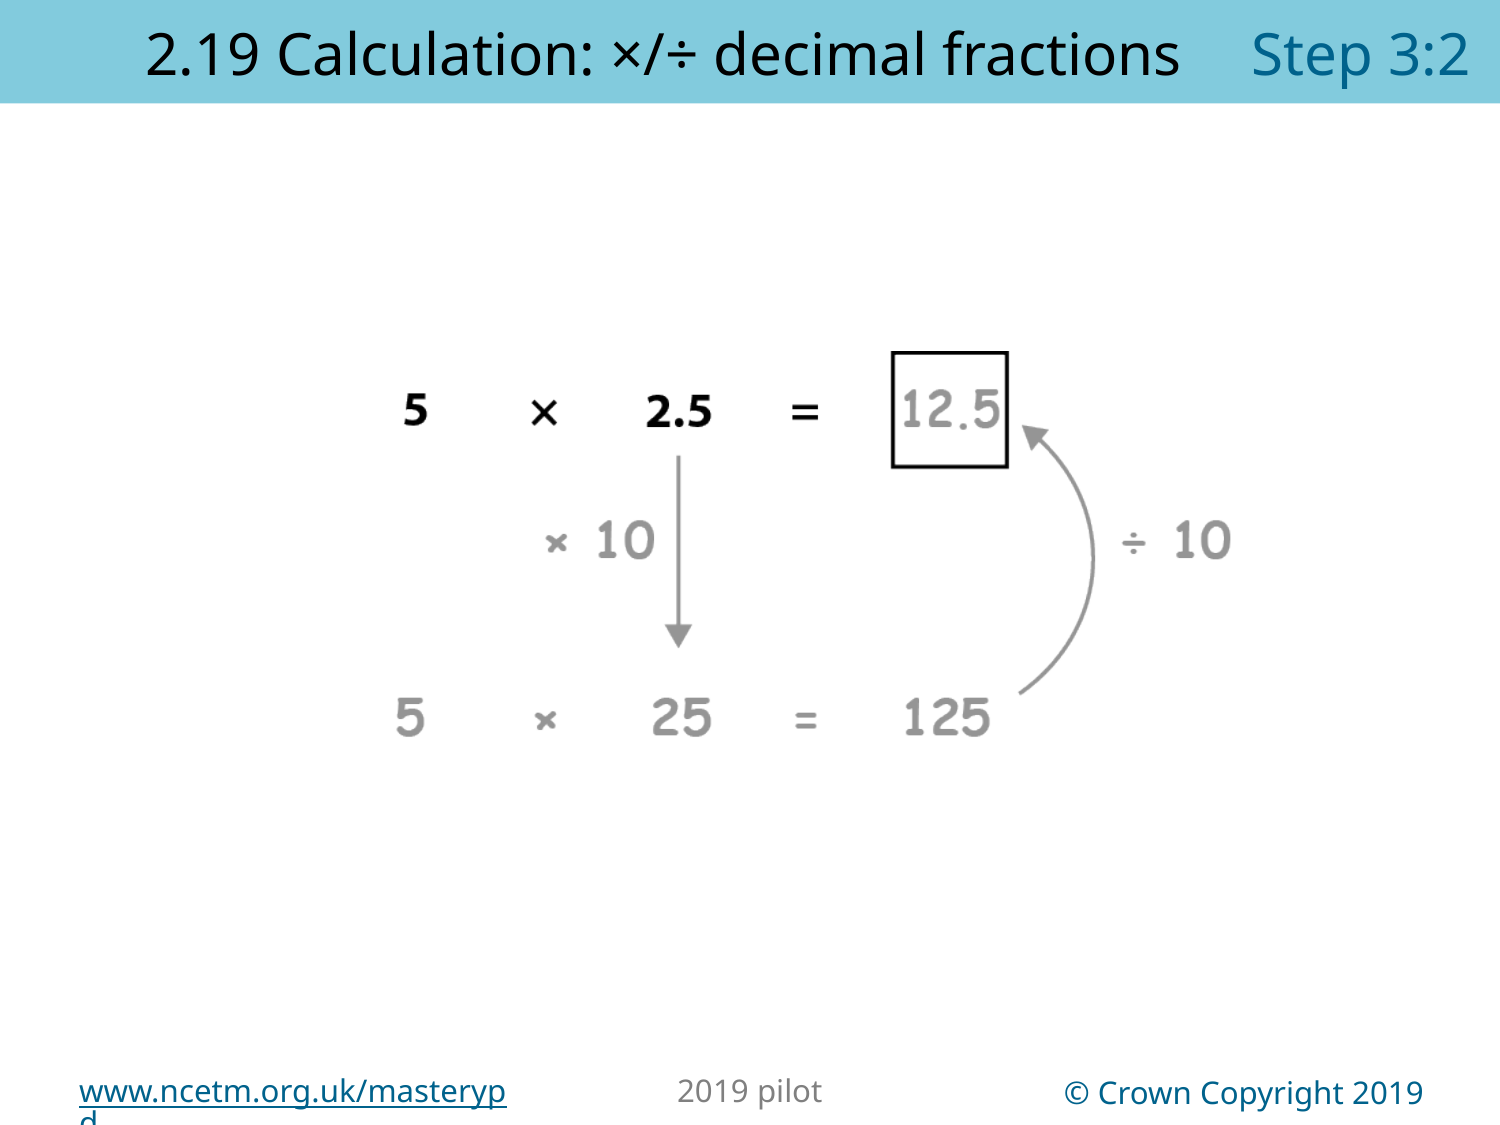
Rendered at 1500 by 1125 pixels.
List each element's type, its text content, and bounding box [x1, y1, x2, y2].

picture [190, 350, 1310, 775]
list 2.19 Calculation: ×/÷ decimal fractions Step 3:2 [0, 0, 1500, 104]
